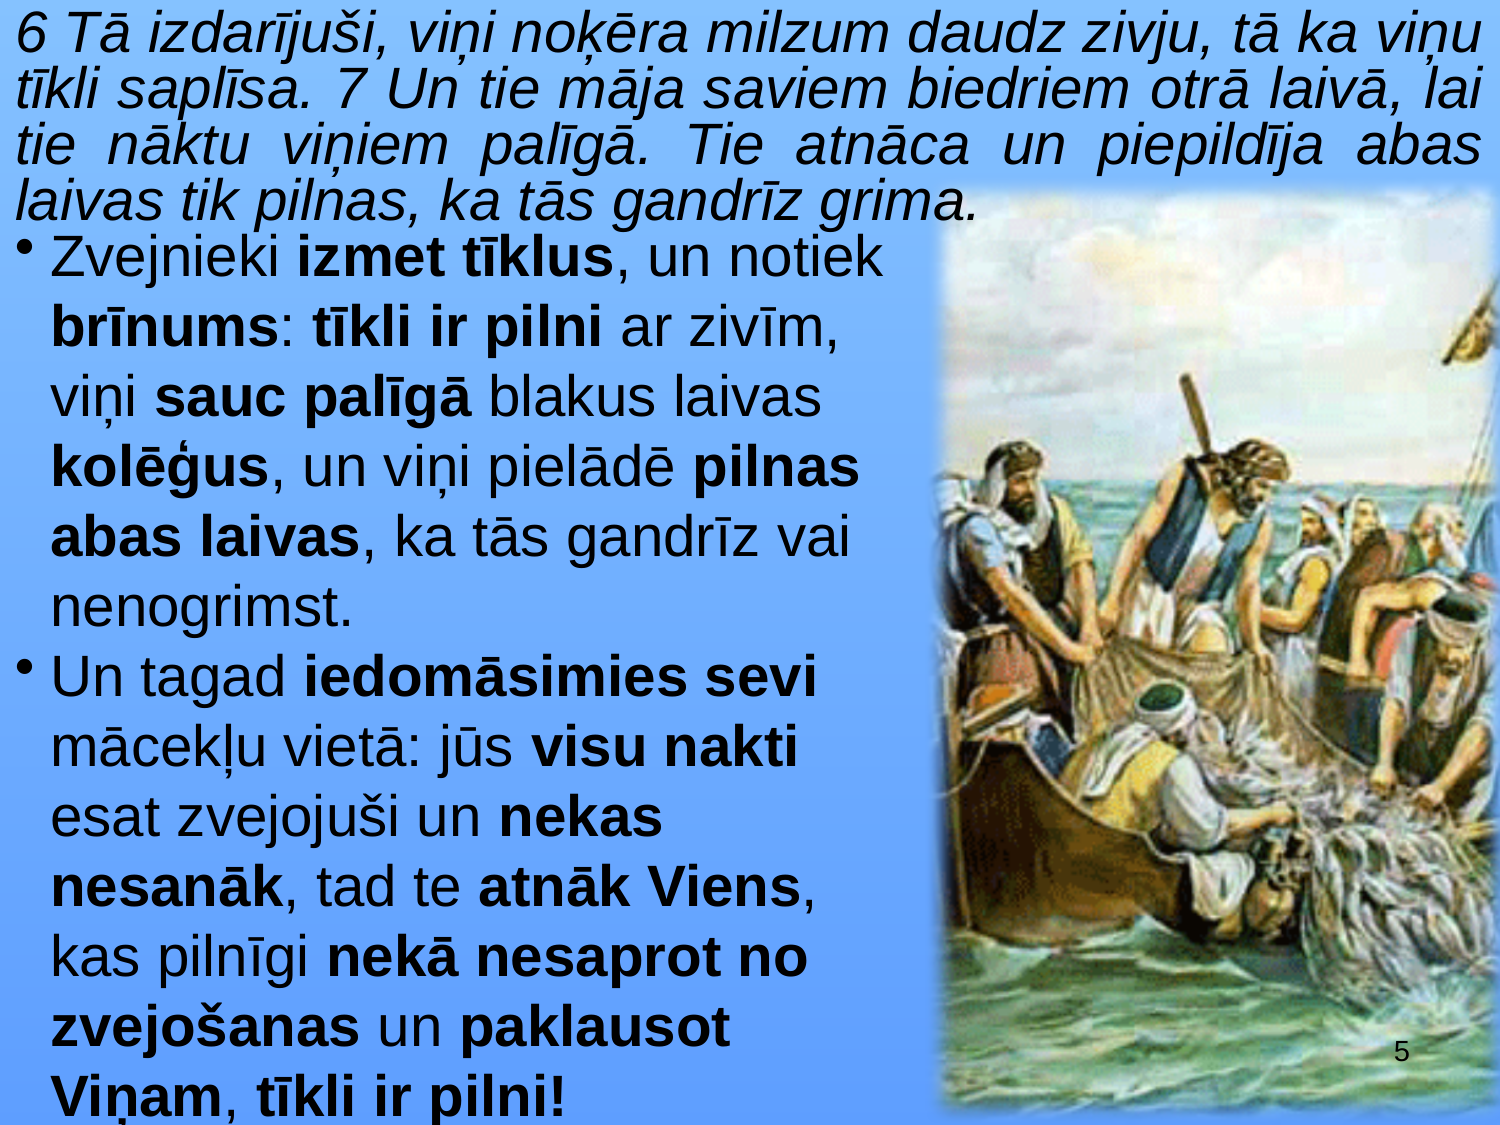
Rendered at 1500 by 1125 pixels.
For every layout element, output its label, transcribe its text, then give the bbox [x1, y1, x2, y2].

list 6 Tā izdarījuši, viņi noķēra milzum daudz zivju, tā ka viņu tīkli saplīsa. 7 Un tie māja saviem biedriem otrā laivā, lai tie nāktu viņiem palīgā. Tie atnāca un piepildīja abas laivas tik pilnas, ka tās gandrīz grima. [0, 0, 1500, 178]
text_box Zvejnieki izmet tīklus, un notiek brīnums: tīkli ir pilni ar zivīm, viņi sauc palīgā blakus laivas kolēģus, un viņi pielādē pilnas abas laivas, ka tās gandrīz vai nenogrimst. Un tagad iedomāsimies sevi mācekļu vietā: jūs visu nakti esat zvejojuši un nekas nesanāk, tad te atnāk Viens, kas pilnīgi nekā nesaprot no zvejošanas un paklausot Viņam, tīkli ir pilni! Kas Viņš tāds ir !? [0, 210, 920, 1125]
picture [925, 175, 1500, 1125]
